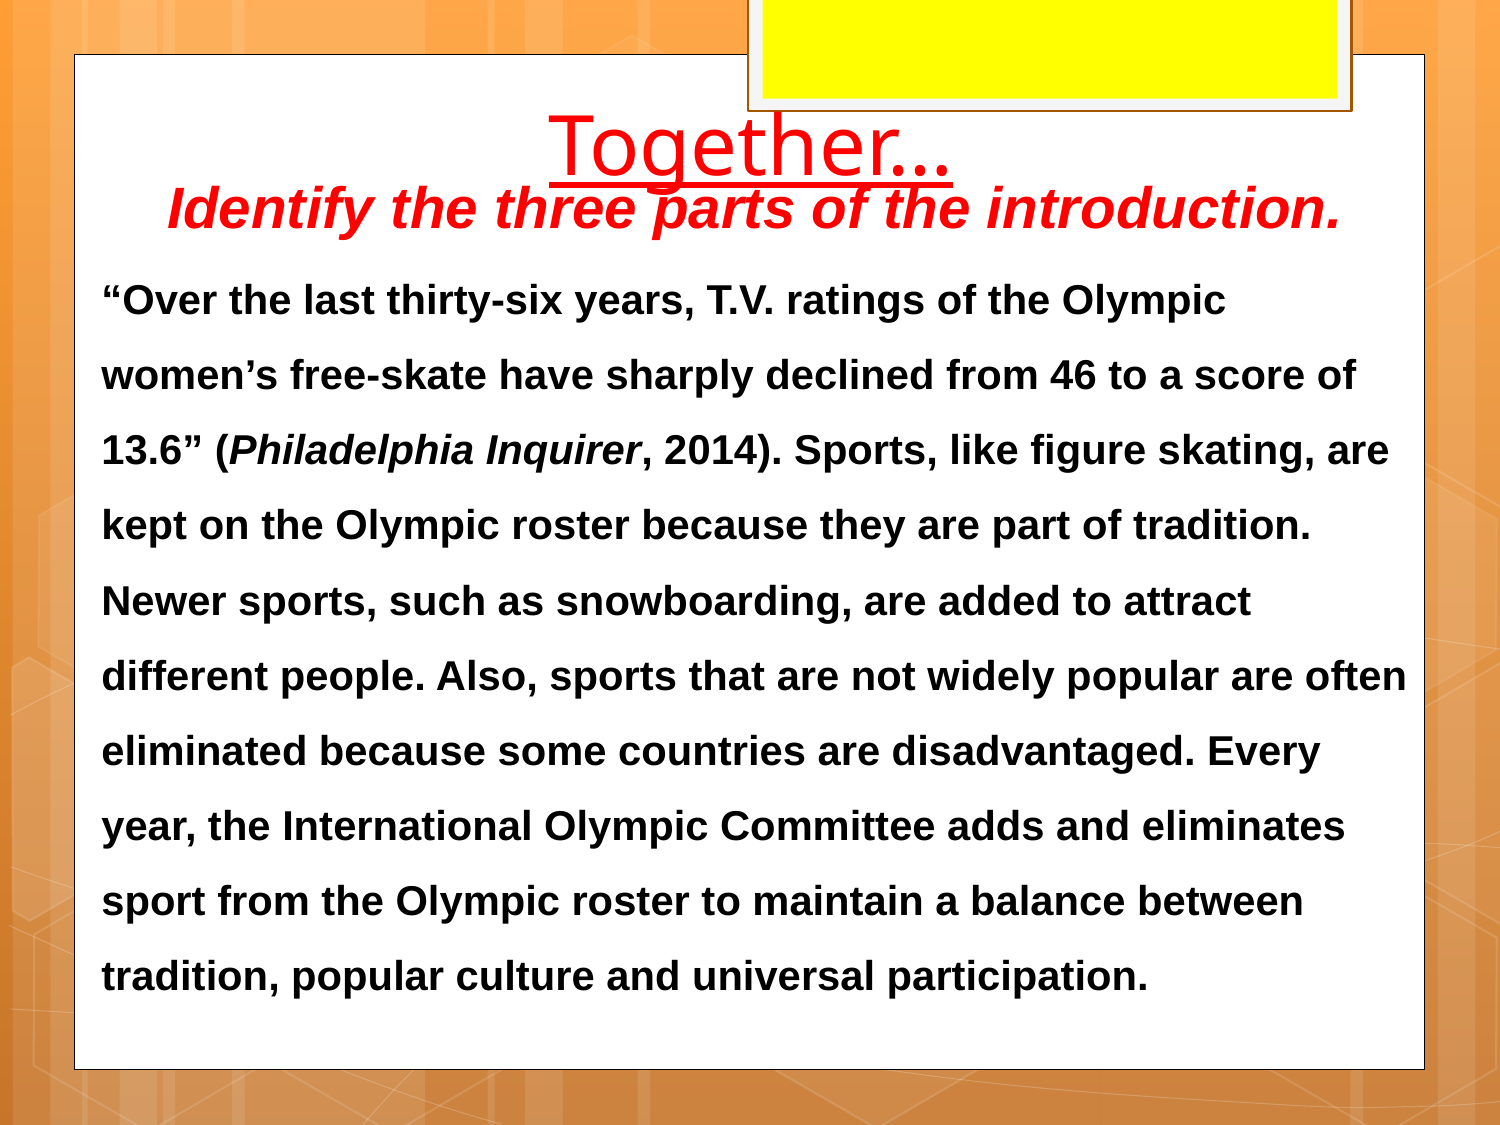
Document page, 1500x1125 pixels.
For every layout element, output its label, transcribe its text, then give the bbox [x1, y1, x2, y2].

list Identify the three parts of the introduction. “Over the last thirty-six years, T.V. ratings of the Olympic women’s free-skate have sharply declined from 46 to a score of 13.6” (Philadelphia Inquirer, 2014). Sports, like figure skating, are kept on the Olympic roster because they are part of tradition. Newer sports, such as snowboarding, are added to attract different people. Also, sports that are not widely popular are often eliminated because some countries are disadvantaged. Every year, the International Olympic Committee adds and eliminates sport from the Olympic roster to maintain a balance between tradition, popular culture and universal participation. [75, 162, 1425, 988]
title Together… [174, 12, 1328, 162]
